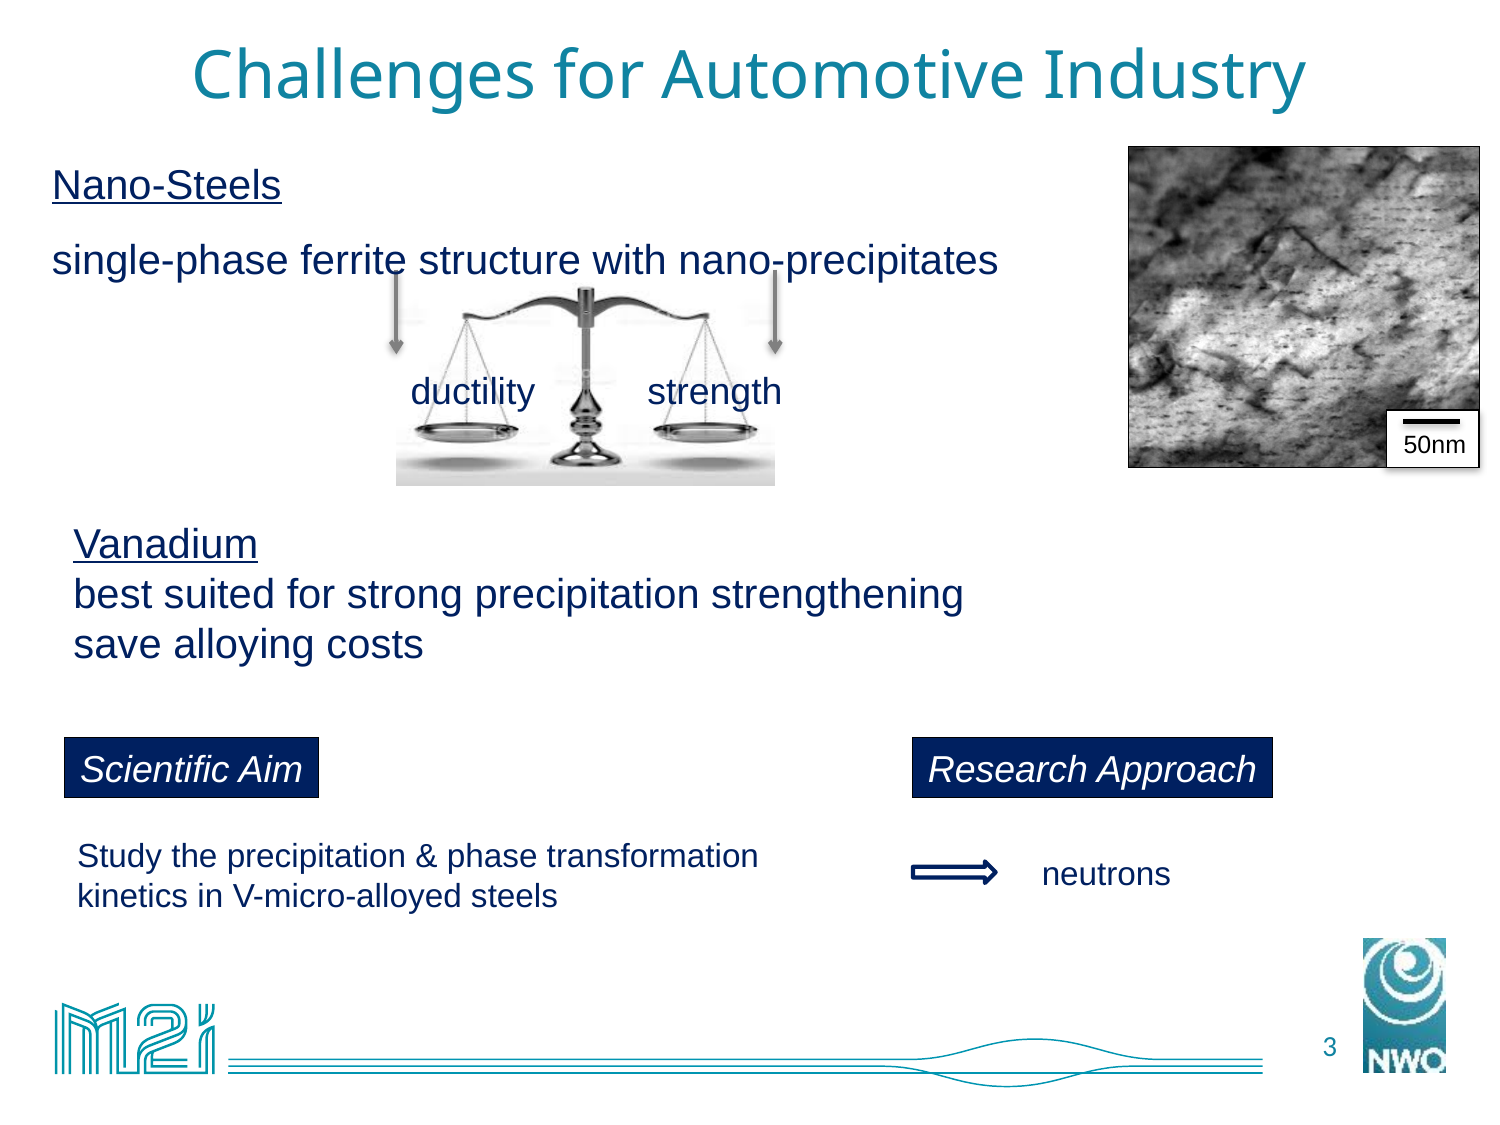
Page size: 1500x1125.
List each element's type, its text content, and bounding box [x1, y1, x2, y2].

text_box Vanadium best suited for strong precipitation strengthening save alloying costs [59, 509, 979, 674]
text_box neutrons [1027, 844, 1187, 900]
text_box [396, 269, 798, 486]
text_box [912, 861, 996, 883]
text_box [1127, 146, 1480, 468]
slide_number 3 [1272, 1015, 1344, 1075]
text_box Challenges for Automotive Industry [0, 21, 1500, 113]
text_box Nano-Steels single-phase ferrite structure with nano-precipitates [35, 124, 1223, 292]
picture [1363, 938, 1446, 1073]
text_box Scientific Aim [64, 737, 319, 798]
text_box Study the precipitation & phase transformation kinetics in V-micro-alloyed steels [57, 823, 798, 925]
text_box Research Approach [912, 737, 1273, 798]
